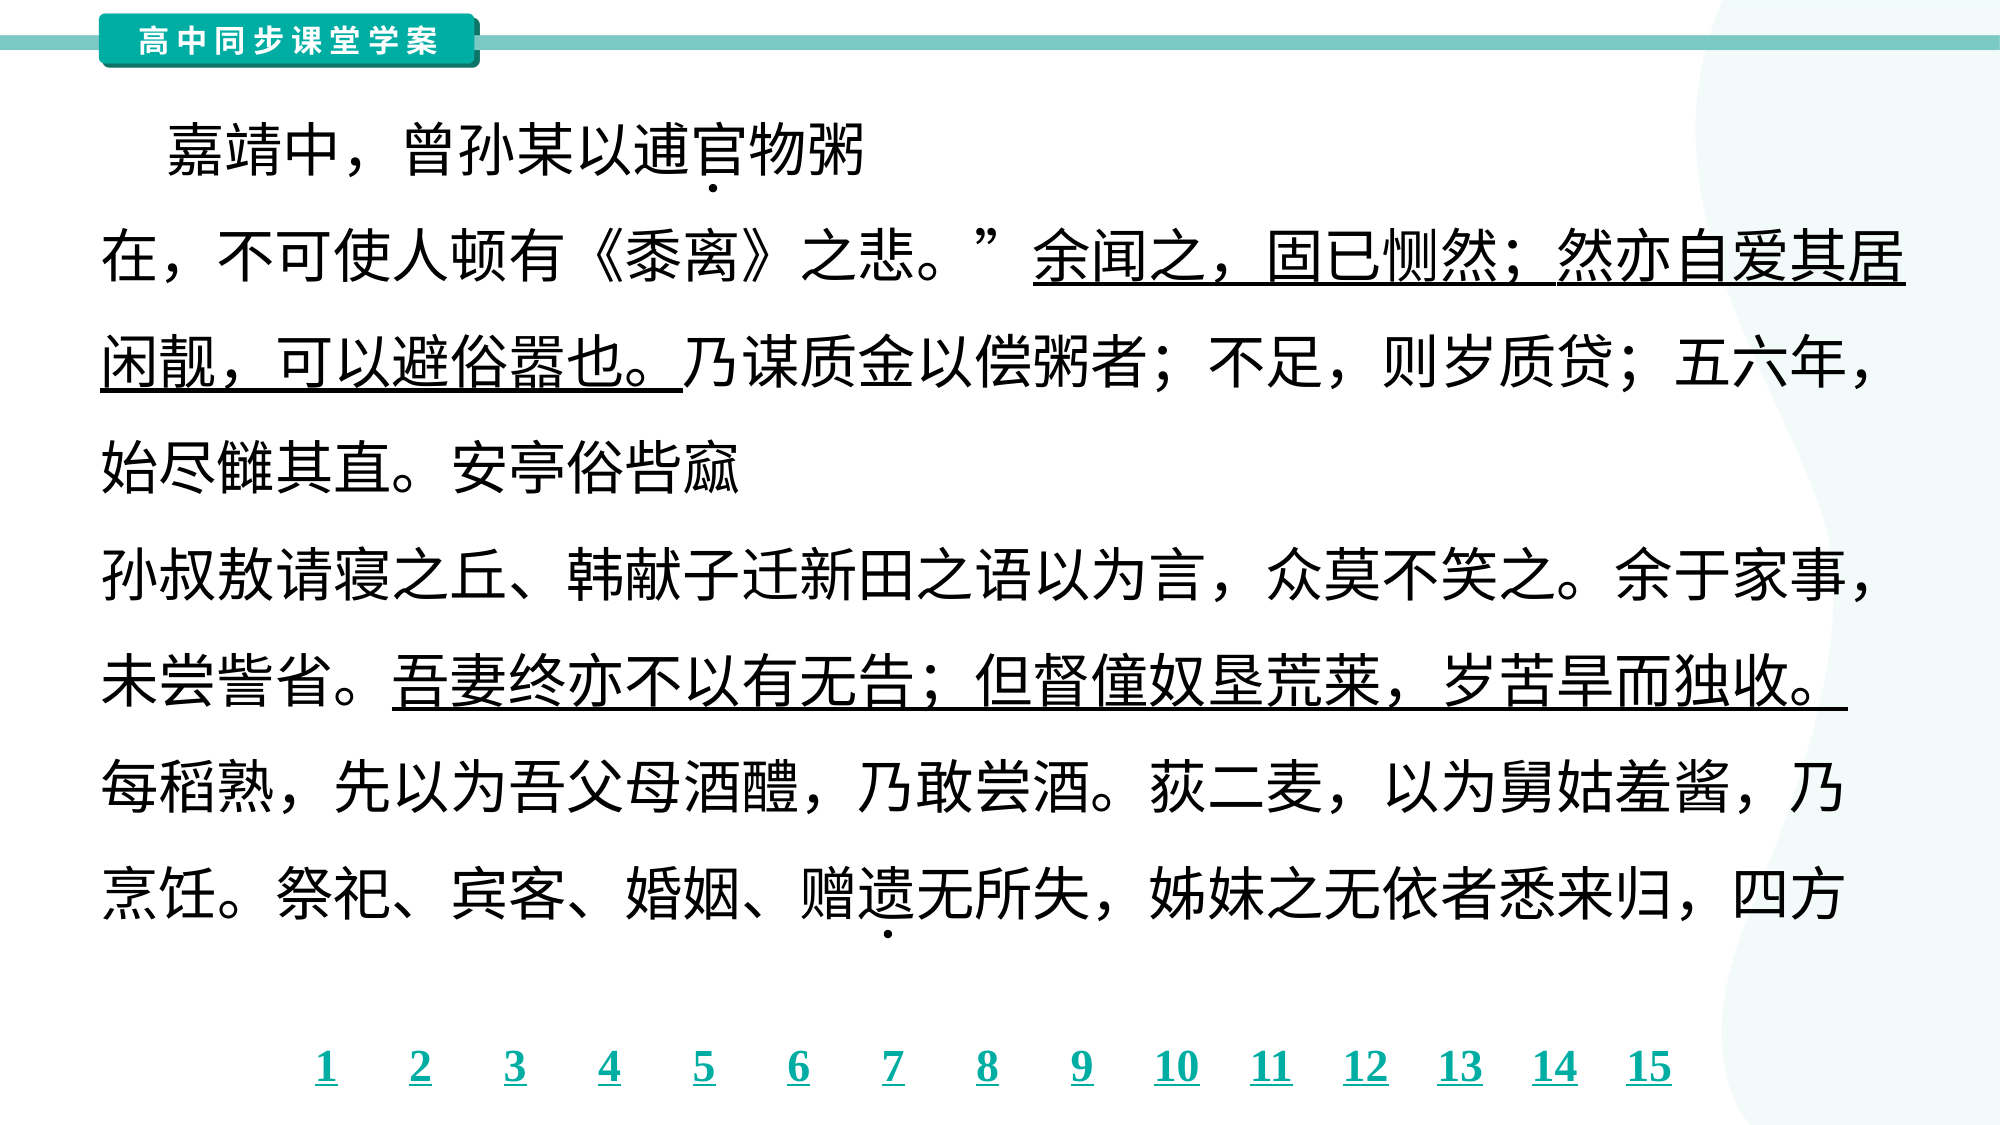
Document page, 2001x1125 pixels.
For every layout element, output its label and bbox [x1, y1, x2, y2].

text_box [883, 929, 893, 939]
text_box [708, 183, 718, 193]
picture [0, 0, 2000, 1125]
